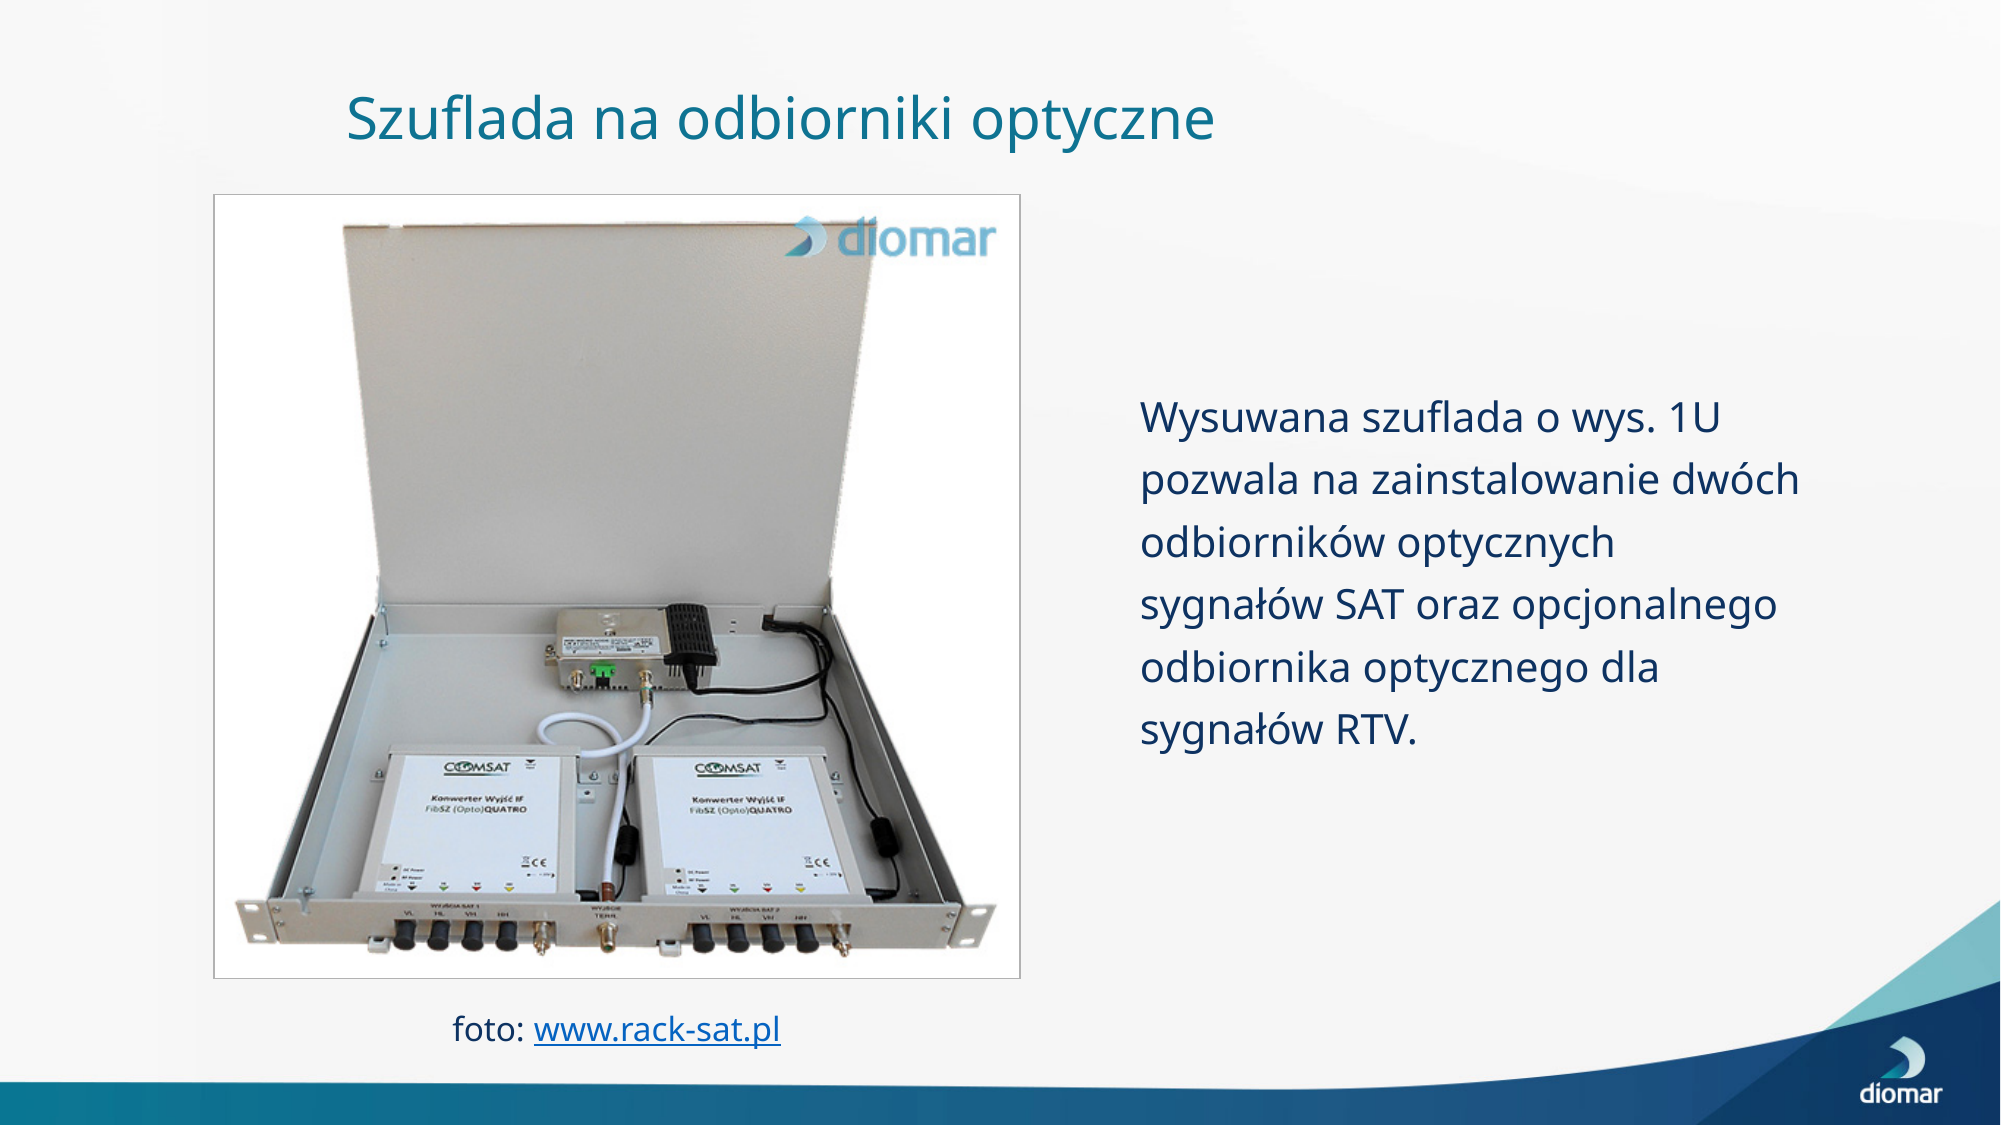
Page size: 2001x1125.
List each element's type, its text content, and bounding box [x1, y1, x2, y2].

picture [0, 0, 2001, 1125]
text_box Wysuwana szuflada o wys. 1U pozwala na zainstalowanie dwóch odbiorników optycznych sygnałów SAT oraz opcjonalnego odbiornika optycznego dla sygnałów RTV. [1125, 370, 1817, 709]
text_box foto: www.rack-sat.pl [231, 979, 1002, 1067]
title Szuflada na odbiorniki optyczne [331, 74, 1556, 168]
